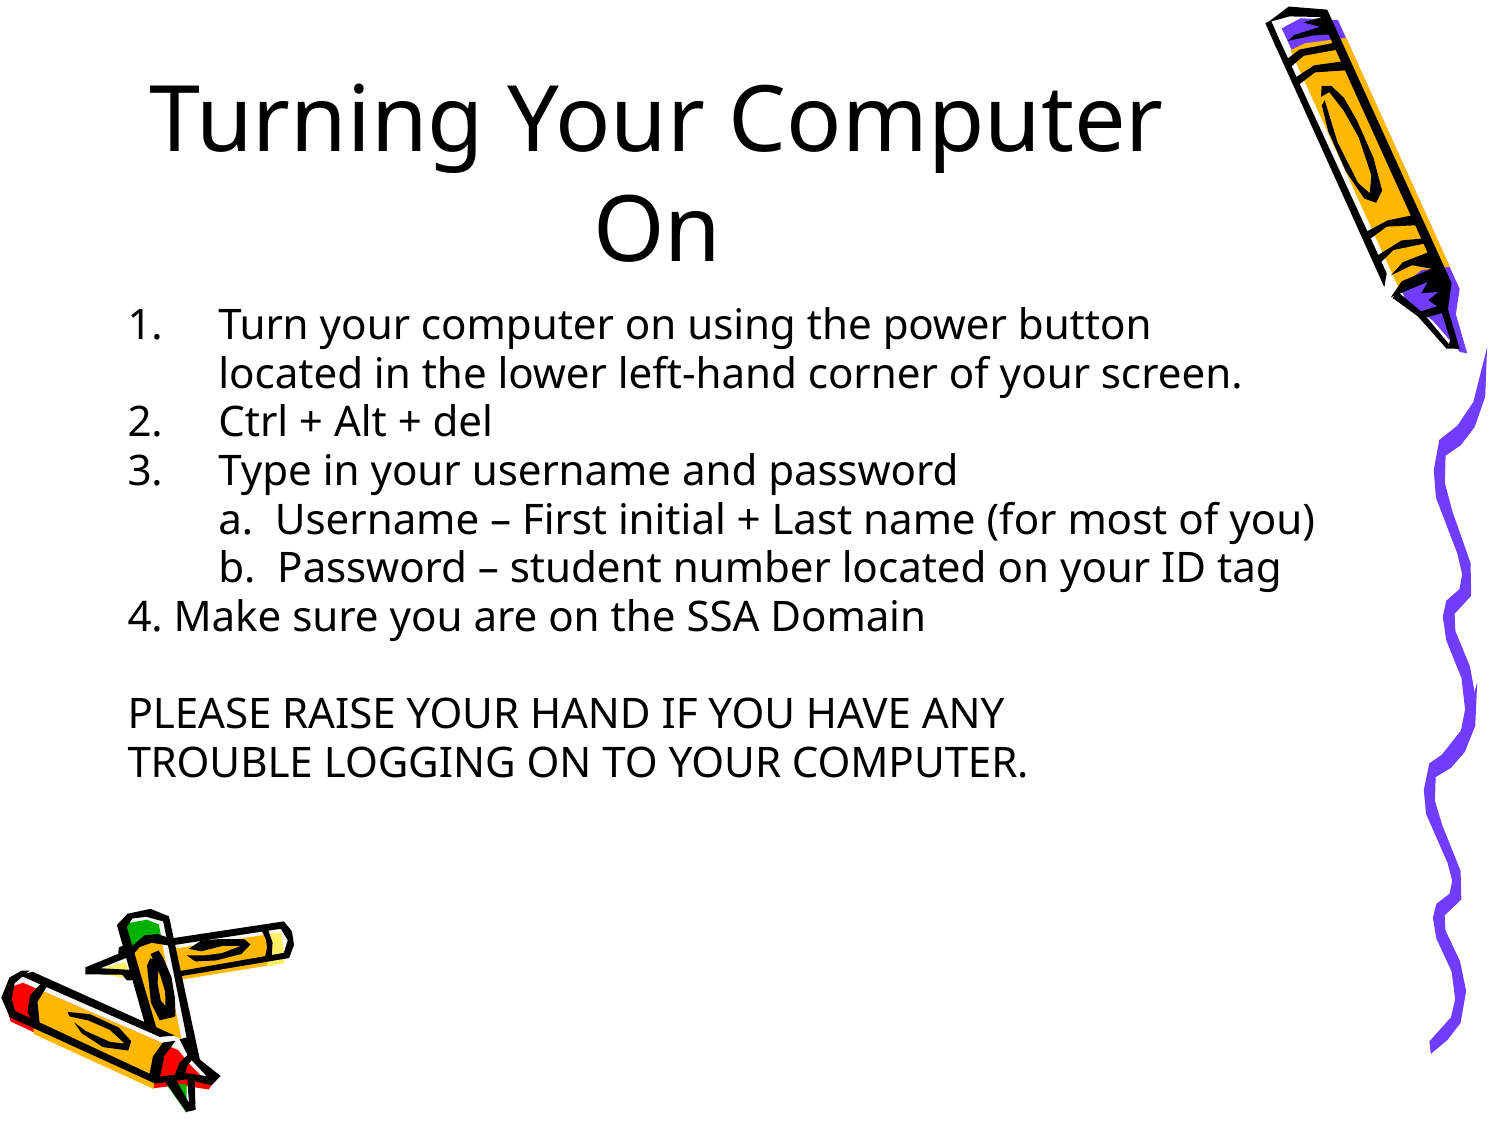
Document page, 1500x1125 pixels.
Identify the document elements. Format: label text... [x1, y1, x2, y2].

title Turning Your Computer On [74, 24, 1240, 288]
list Turn your computer on using the power button located in the lower left-hand corner of your screen. 2. Ctrl + Alt + del 3. Type in your username and password a. Username – First initial + Last name (for most of you) b. Password – student number located on your ID tag 4. Make sure you are on the SSA Domain PLEASE RAISE YOUR HAND IF YOU HAVE ANY TROUBLE LOGGING ON TO YOUR COMPUTER. [112, 299, 1376, 901]
